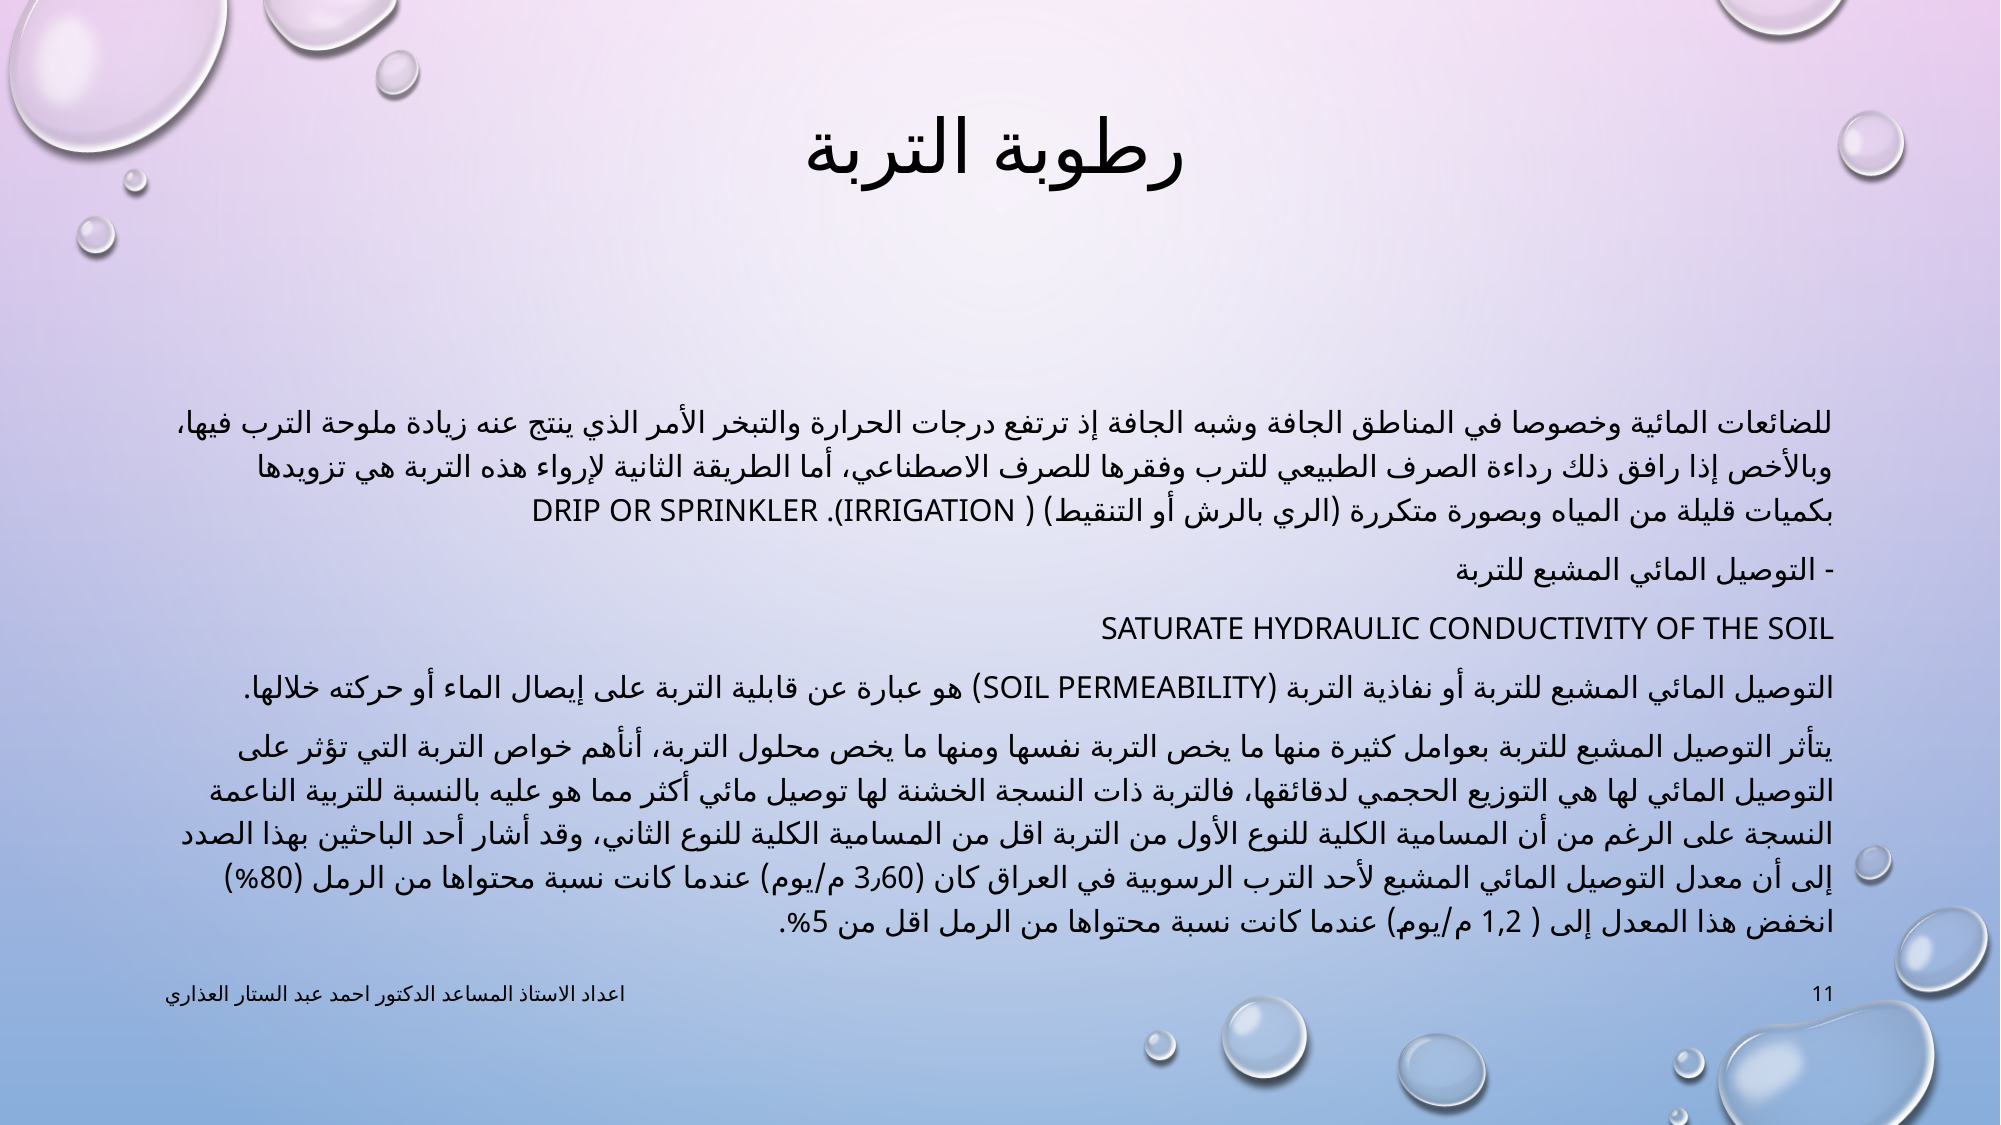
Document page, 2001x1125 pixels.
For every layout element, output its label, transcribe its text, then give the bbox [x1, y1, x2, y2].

title رطوبة التربة [786, 81, 1205, 217]
footer اعداد الاستاذ المساعد الدكتور احمد عبد الستار العذاري [149, 965, 1245, 1025]
slide_number 11 [1724, 965, 1851, 1025]
picture [0, 0, 2000, 1125]
list للضائعات المائية وخصوصا في المناطق الجافة وشبه الجافة إذ ترتفع درجات الحرارة والتبخر الأمر الذي ينتج عنه زيادة ملوحة الترب فيها، وبالأخص إذا رافق ذلك رداءة الصرف الطبيعي للترب وفقرها للصرف الاصطناعي، أما الطريقة الثانية لإرواء هذه التربة هي تزويدها بكميات قليلة من المياه وبصورة متكررة (الري بالرش أو التنقيط) ( Drip or sprinkler .(irrigation - التوصيل المائي المشبع للتربة Saturate Hydraulic Conductivity of the Soil التوصيل المائي المشبع للتربة أو نفاذية التربة (soil permeability) هو عبارة عن قابلية التربة على إيصال الماء أو حركته خلالها. يتأثر التوصيل المشبع للتربة بعوامل كثيرة منها ما يخص التربة نفسها ومنها ما يخص محلول التربة، أنأهم خواص التربة التي تؤثر على التوصيل المائي لها هي التوزيع الحجمي لدقائقها، فالتربة ذات النسجة الخشنة لها توصيل مائي أكثر مما هو عليه بالنسبة للتربية الناعمة النسجة على الرغم من أن المسامية الكلية للنوع الأول من التربة اقل من المسامية الكلية للنوع الثاني، وقد أشار أحد الباحثين بهذا الصدد إلى أن معدل التوصيل المائي المشبع لأحد الترب الرسوبية في العراق كان (3٫60 م/يوم) عندما كانت نسبة محتواها من الرمل (80%) انخفض هذا المعدل إلى ( 1,2 م/يوم) عندما كانت نسبة محتواها من الرمل اقل من 5%. [149, 388, 1850, 950]
